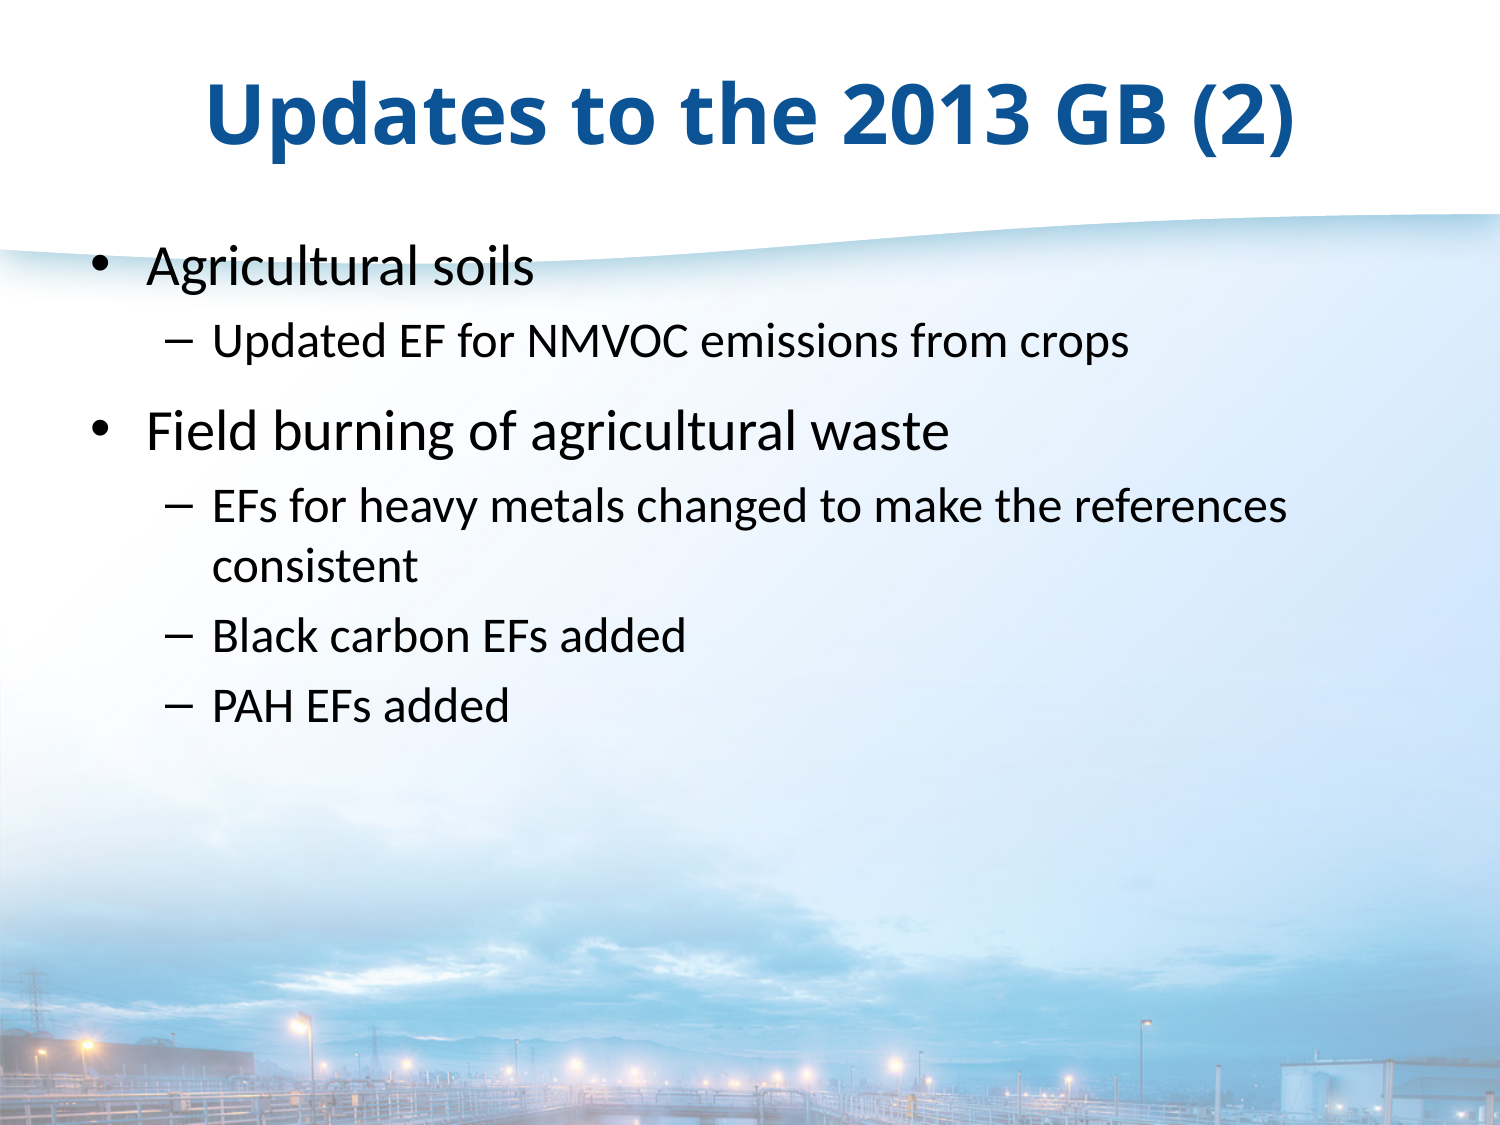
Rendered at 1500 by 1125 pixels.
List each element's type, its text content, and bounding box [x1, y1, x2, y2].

title Updates to the 2013 GB (2) [75, 45, 1425, 197]
picture [0, 215, 1500, 1125]
list Agricultural soils Updated EF for NMVOC emissions from crops Field burning of agricultural waste EFs for heavy metals changed to make the references consistent Black carbon EFs added PAH EFs added [75, 219, 1425, 1047]
